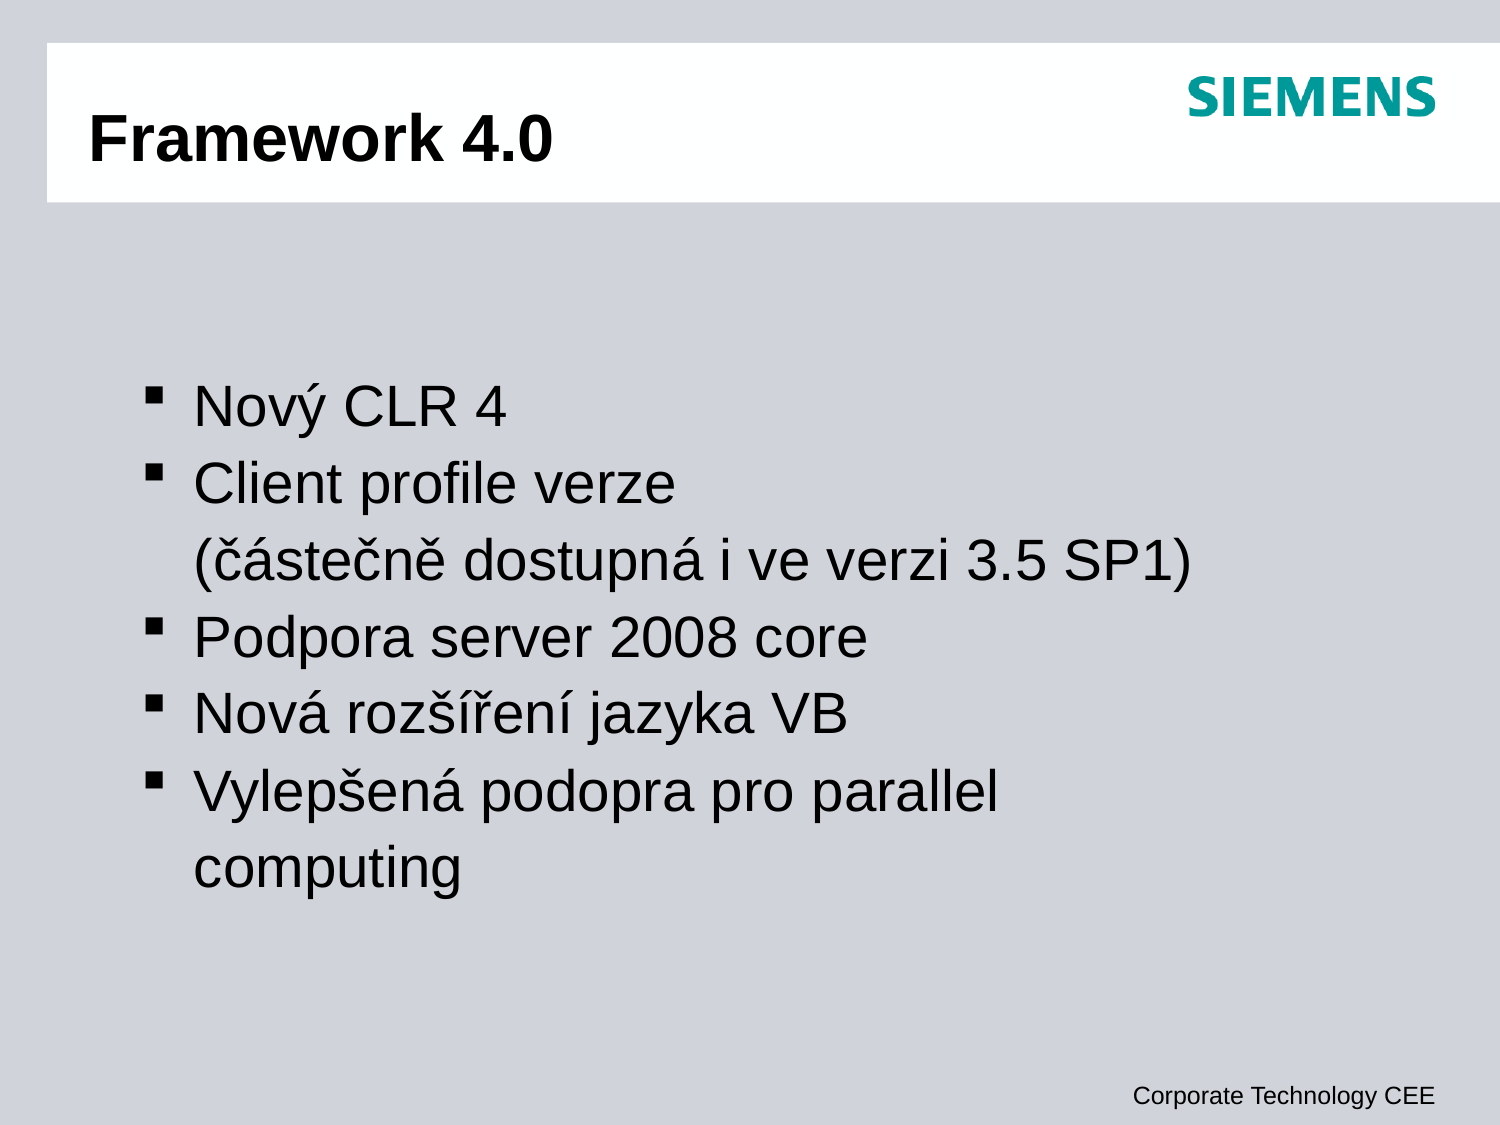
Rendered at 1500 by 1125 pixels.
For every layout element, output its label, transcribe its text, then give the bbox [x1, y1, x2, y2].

list Nový CLR 4 Client profile verze (částečně dostupná i ve verzi 3.5 SP1) Podpora server 2008 core Nová rozšíření jazyka VB Vylepšená podopra pro parallel computing [122, 360, 1271, 1024]
picture [1181, 69, 1444, 123]
title Framework 4.0 [88, 42, 1097, 176]
